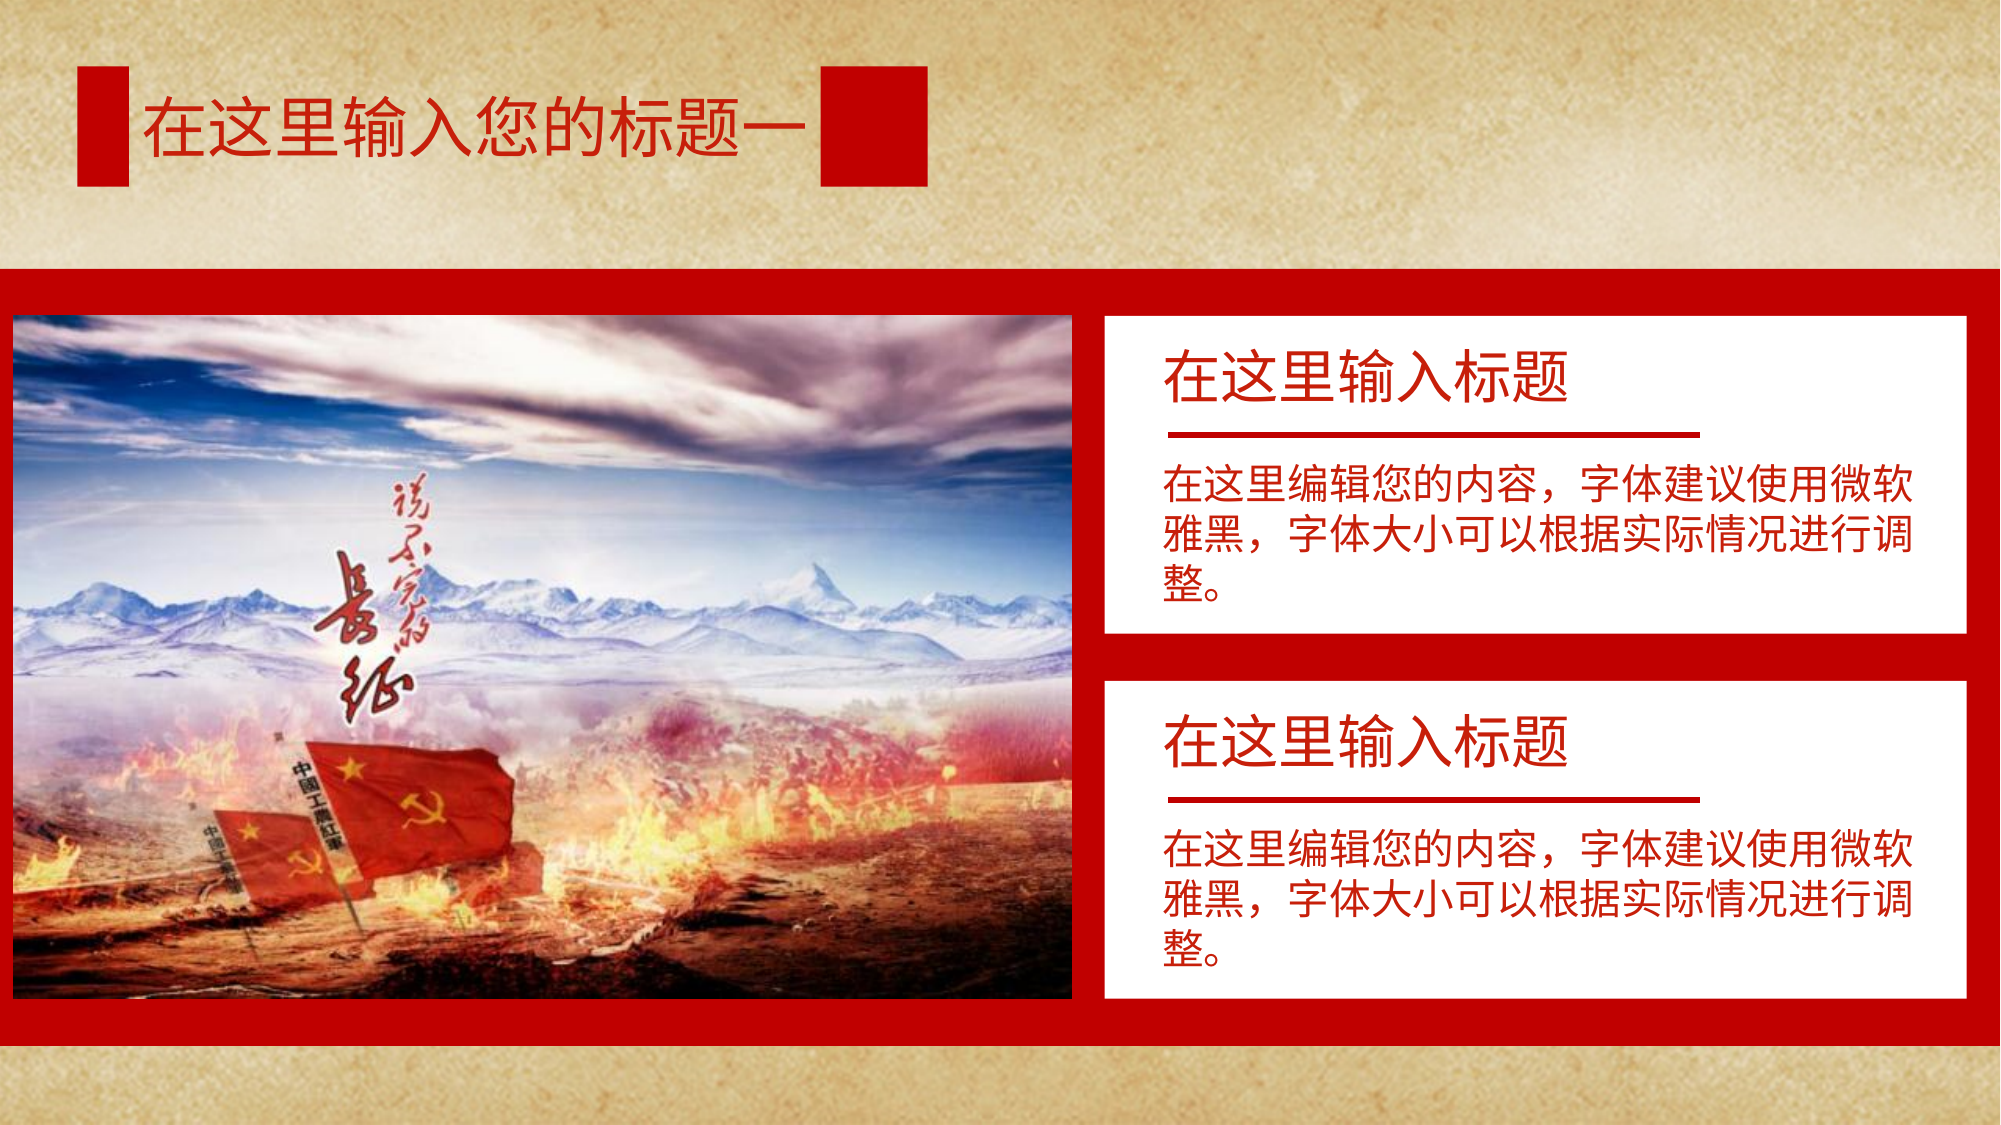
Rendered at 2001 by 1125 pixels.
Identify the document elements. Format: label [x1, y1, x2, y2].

text_box [0, 268, 2000, 1047]
text_box [77, 66, 928, 187]
picture [13, 315, 1072, 999]
text_box [1147, 333, 1950, 617]
text_box [1147, 698, 1950, 982]
text_box [1104, 315, 1968, 635]
picture [0, 0, 2001, 1125]
text_box [1104, 680, 1968, 1000]
